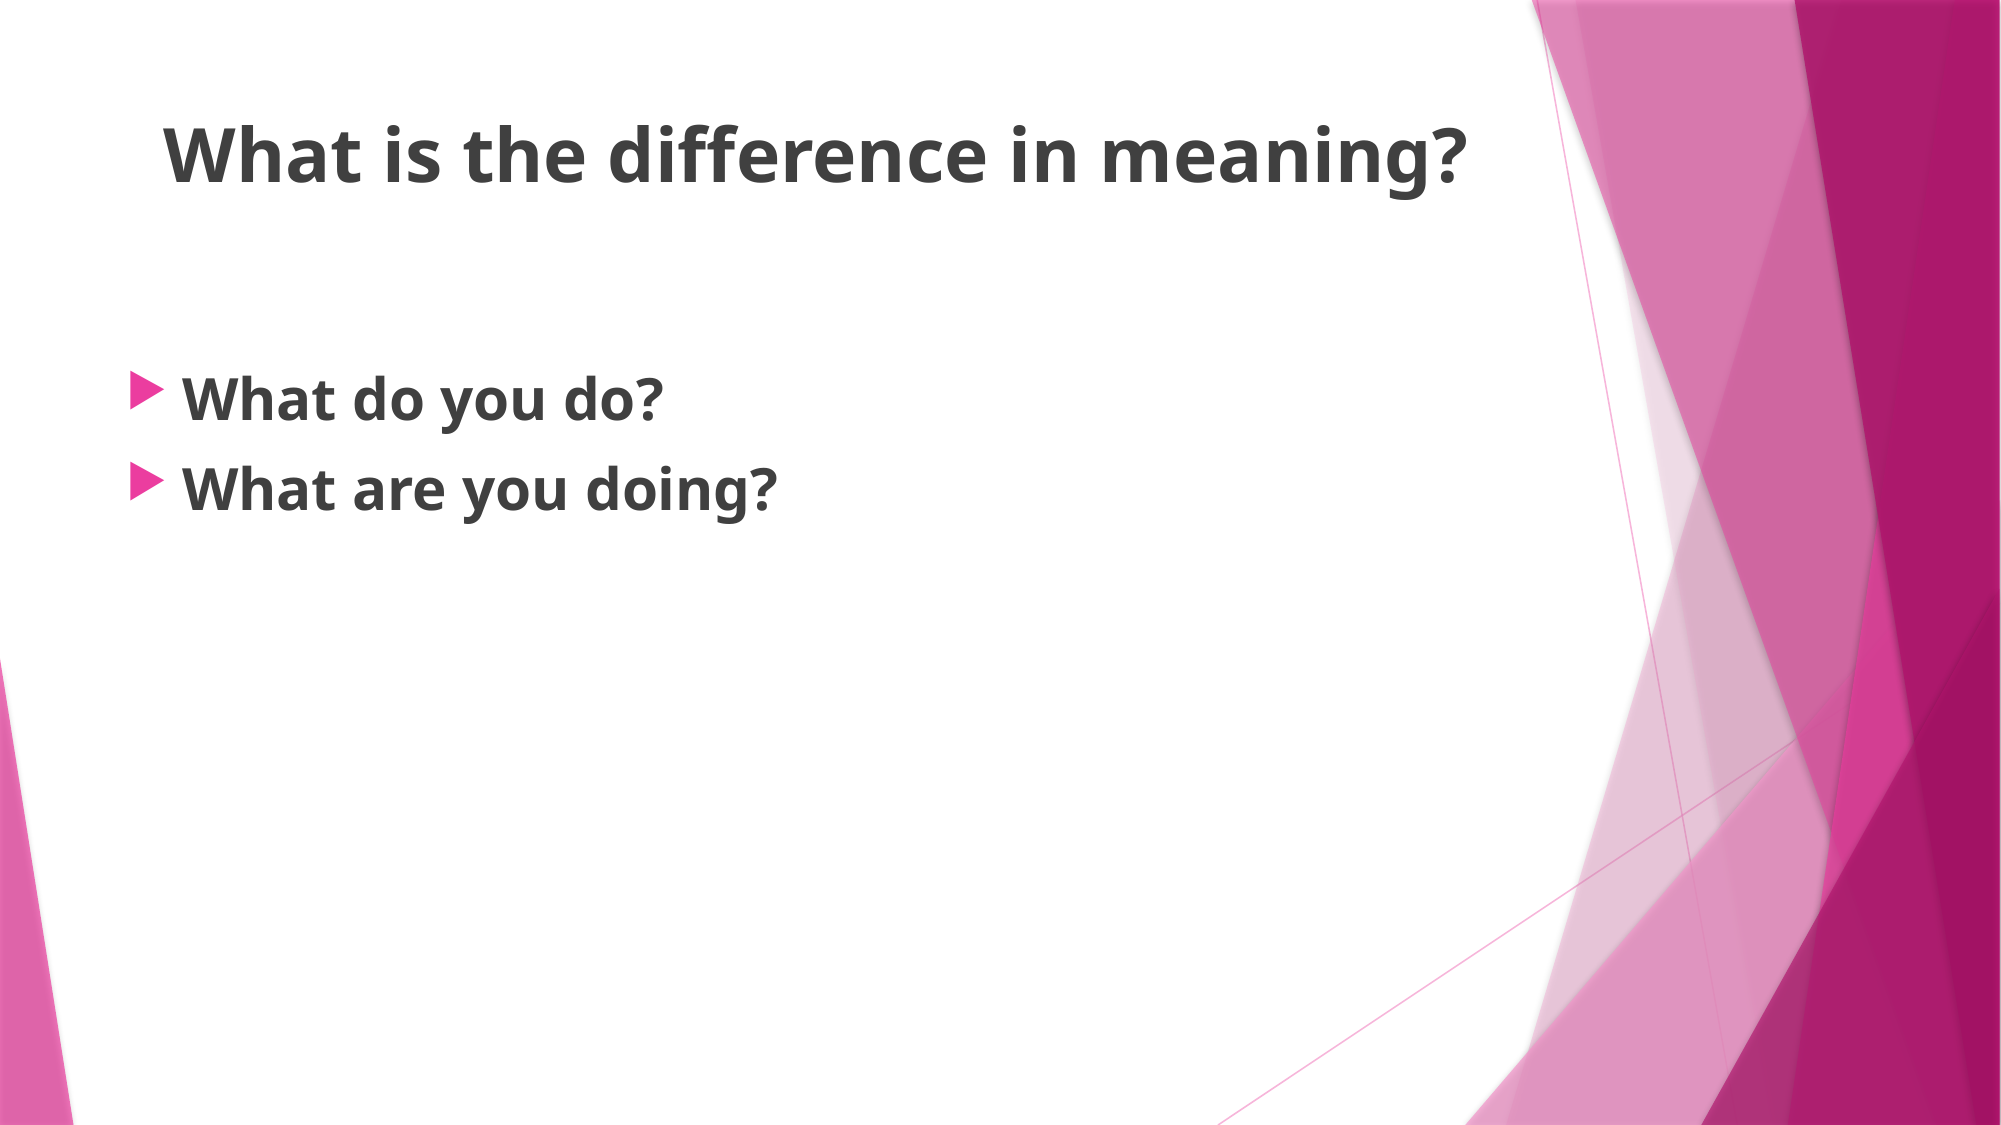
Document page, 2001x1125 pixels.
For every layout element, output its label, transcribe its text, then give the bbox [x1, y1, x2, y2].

title What is the difference in meaning? [111, 99, 1522, 317]
list What do you do? What are you doing? [111, 354, 1522, 992]
